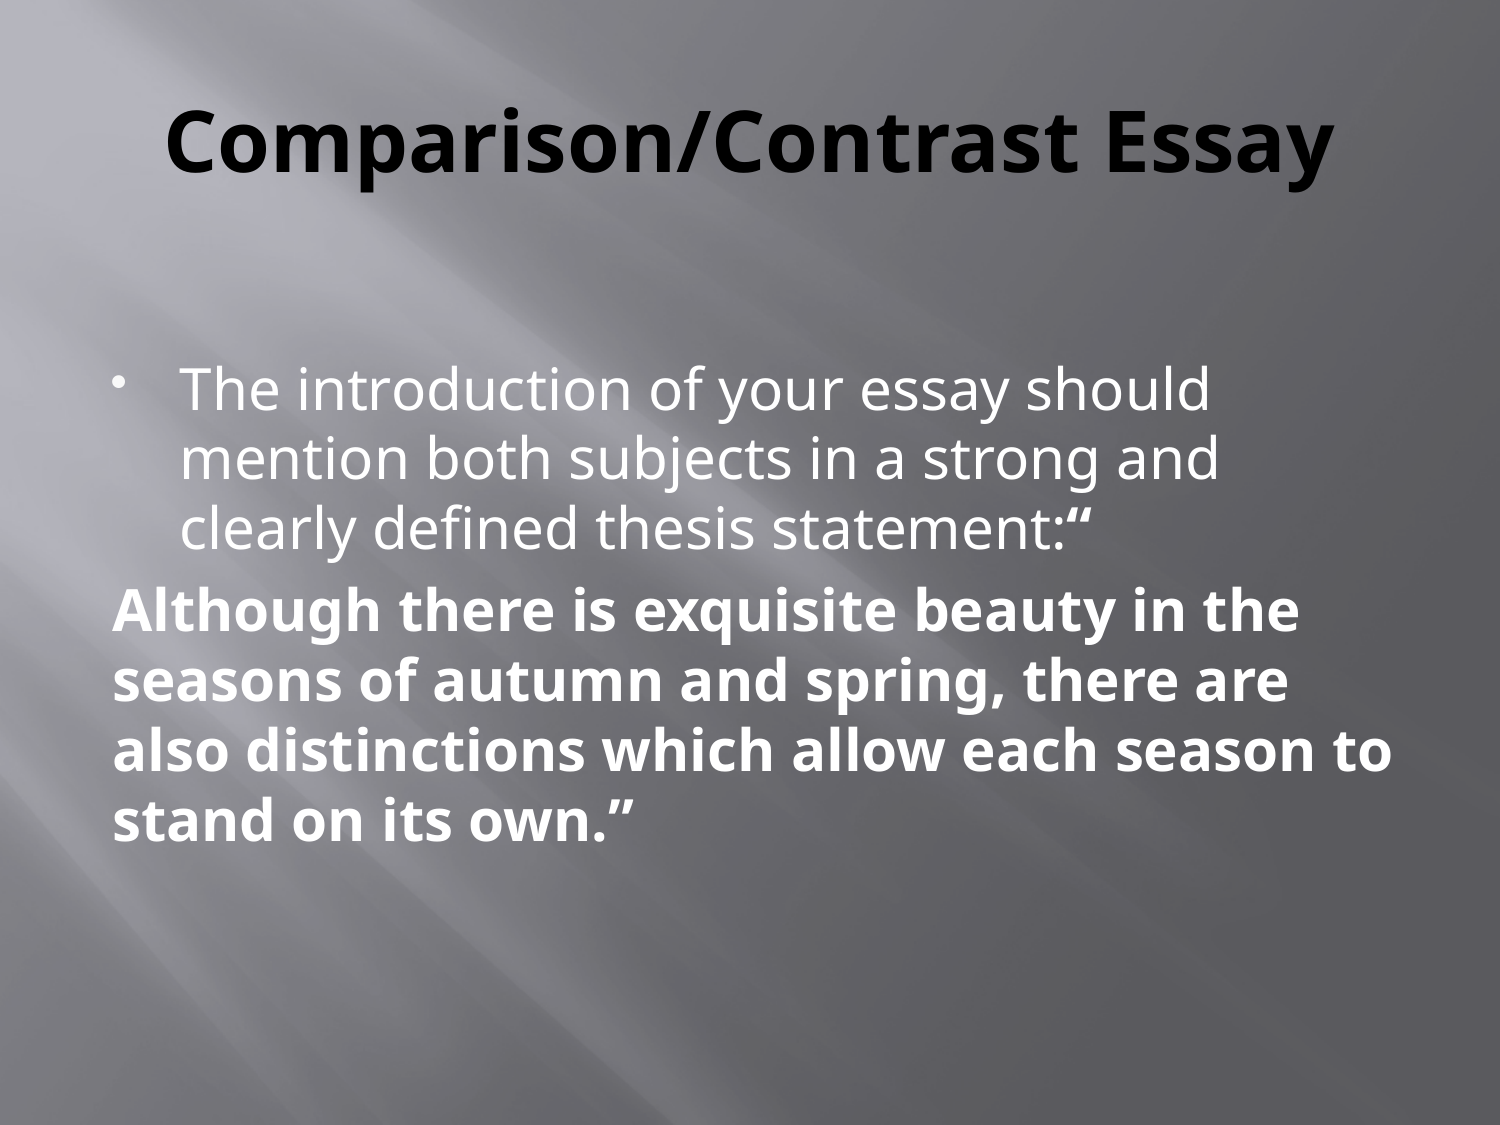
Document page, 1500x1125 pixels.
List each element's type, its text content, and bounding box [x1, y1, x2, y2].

list The introduction of your essay should mention both subjects in a strong and clearly defined thesis statement:“ Although there is exquisite beauty in the seasons of autumn and spring, there are also distinctions which allow each season to stand on its own.” [75, 262, 1425, 1035]
title Comparison/Contrast Essay [75, 45, 1425, 233]
